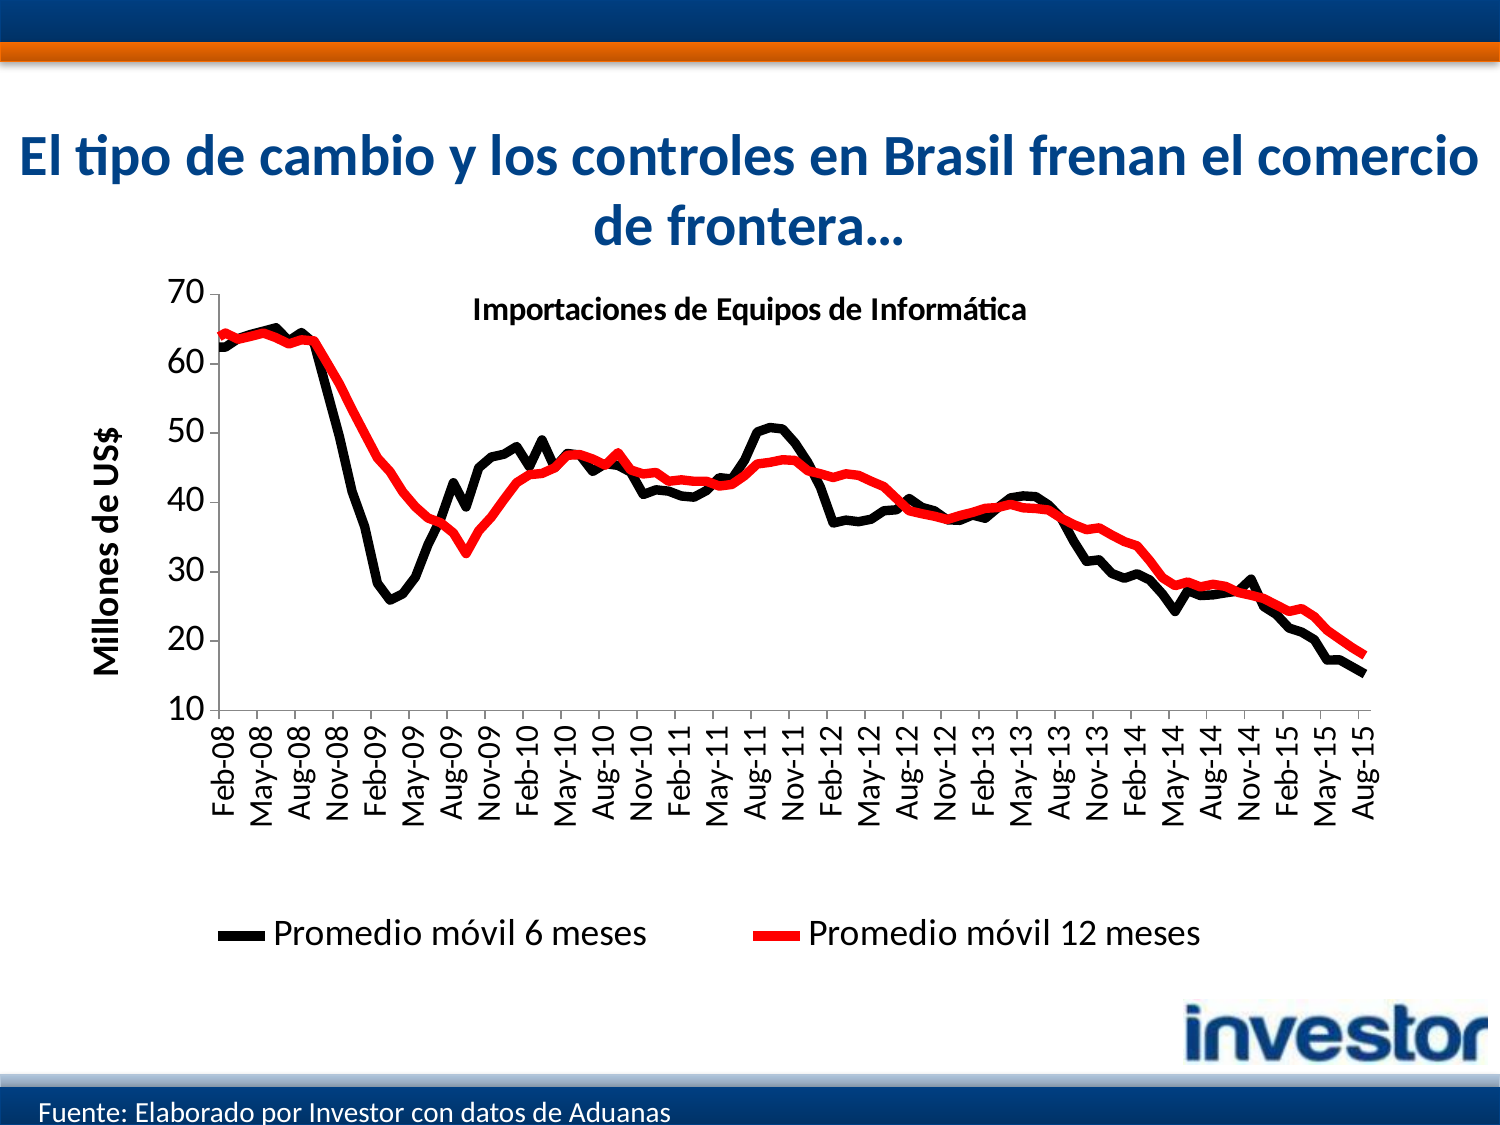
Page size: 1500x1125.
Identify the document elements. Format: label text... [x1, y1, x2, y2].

picture [1183, 999, 1488, 1065]
chart [49, 262, 1451, 1006]
text_box Fuente: Elaborado por Investor con datos de Aduanas [23, 1086, 1266, 1125]
title El tipo de cambio y los controles en Brasil frenan el comercio de frontera… [0, 81, 1500, 294]
